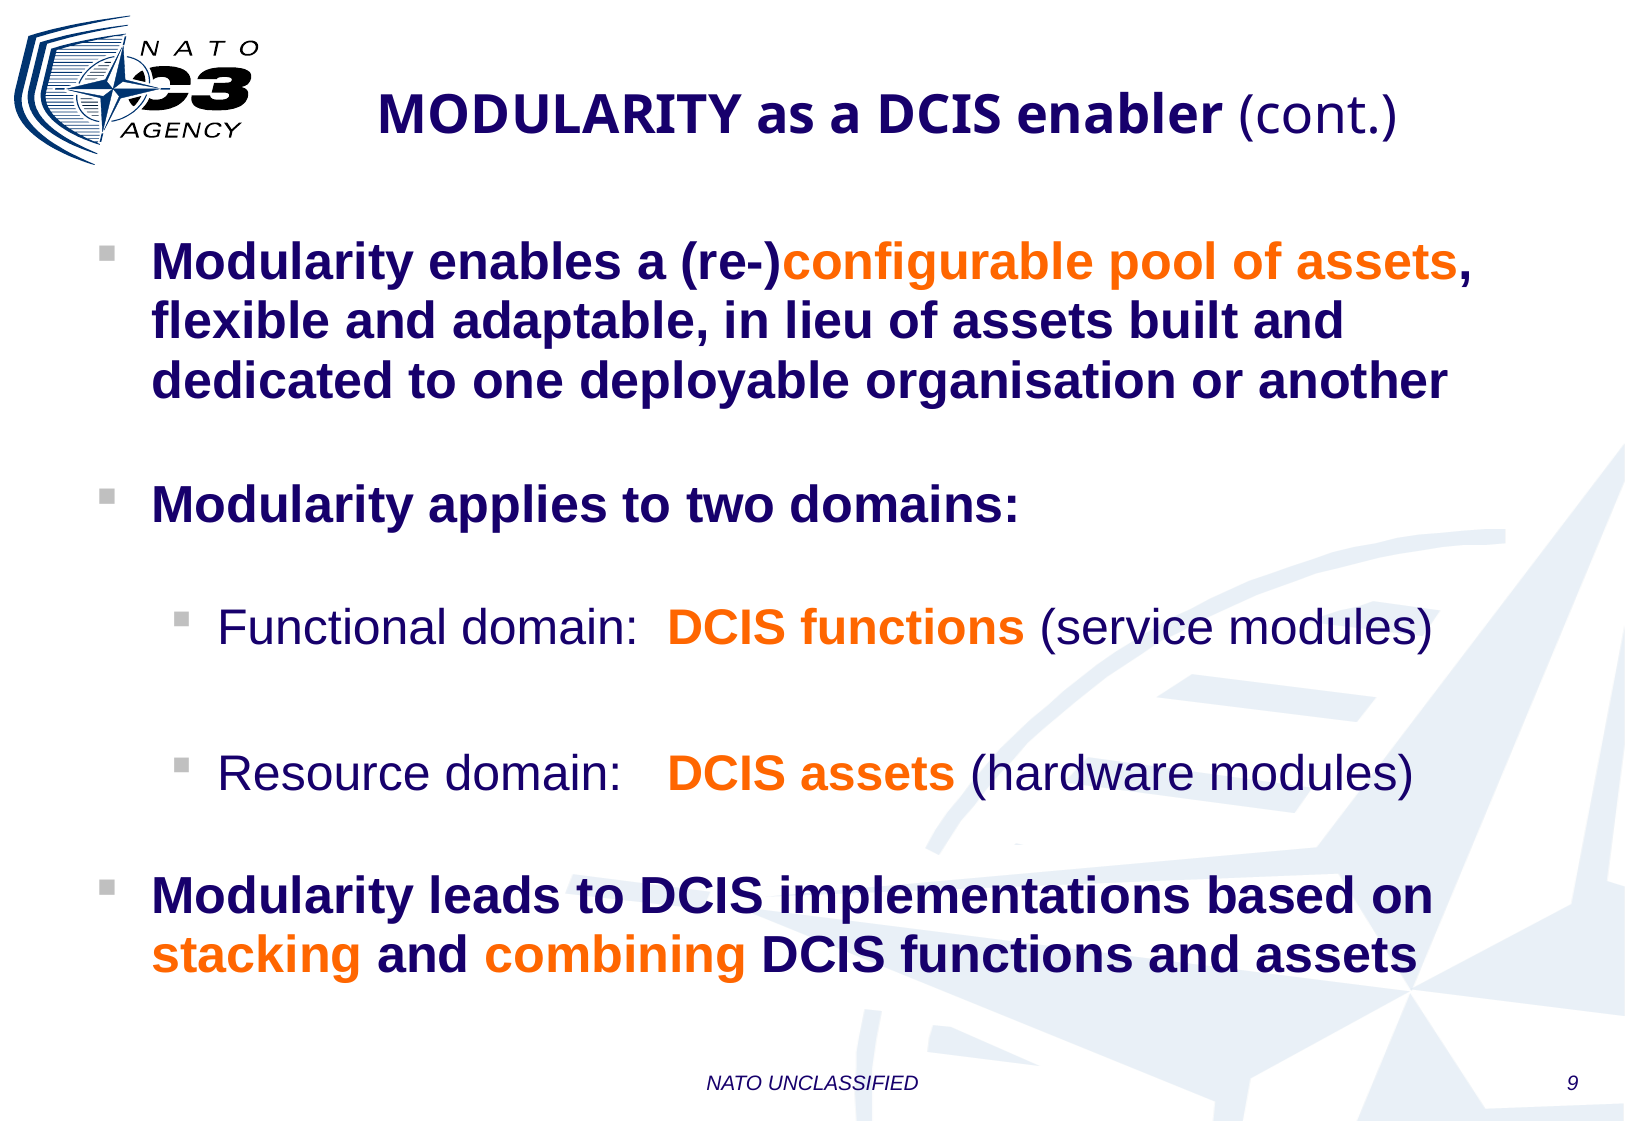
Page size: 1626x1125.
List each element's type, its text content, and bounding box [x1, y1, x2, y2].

footer NATO UNCLASSIFIED [554, 1024, 1071, 1103]
title MODULARITY as a DCIS enabler (cont.) [51, 56, 1582, 174]
slide_number 9 [1213, 1024, 1594, 1103]
list Modularity enables a (re-)configurable pool of assets, flexible and adaptable, in lieu of assets built and dedicated to one deployable organisation or another Modularity applies to two domains: Functional domain: DCIS functions (service modules) Resource domain: DCIS assets (hardware modules) Modularity leads to DCIS implementations based on stacking and combining DCIS functions and assets [86, 226, 1550, 976]
